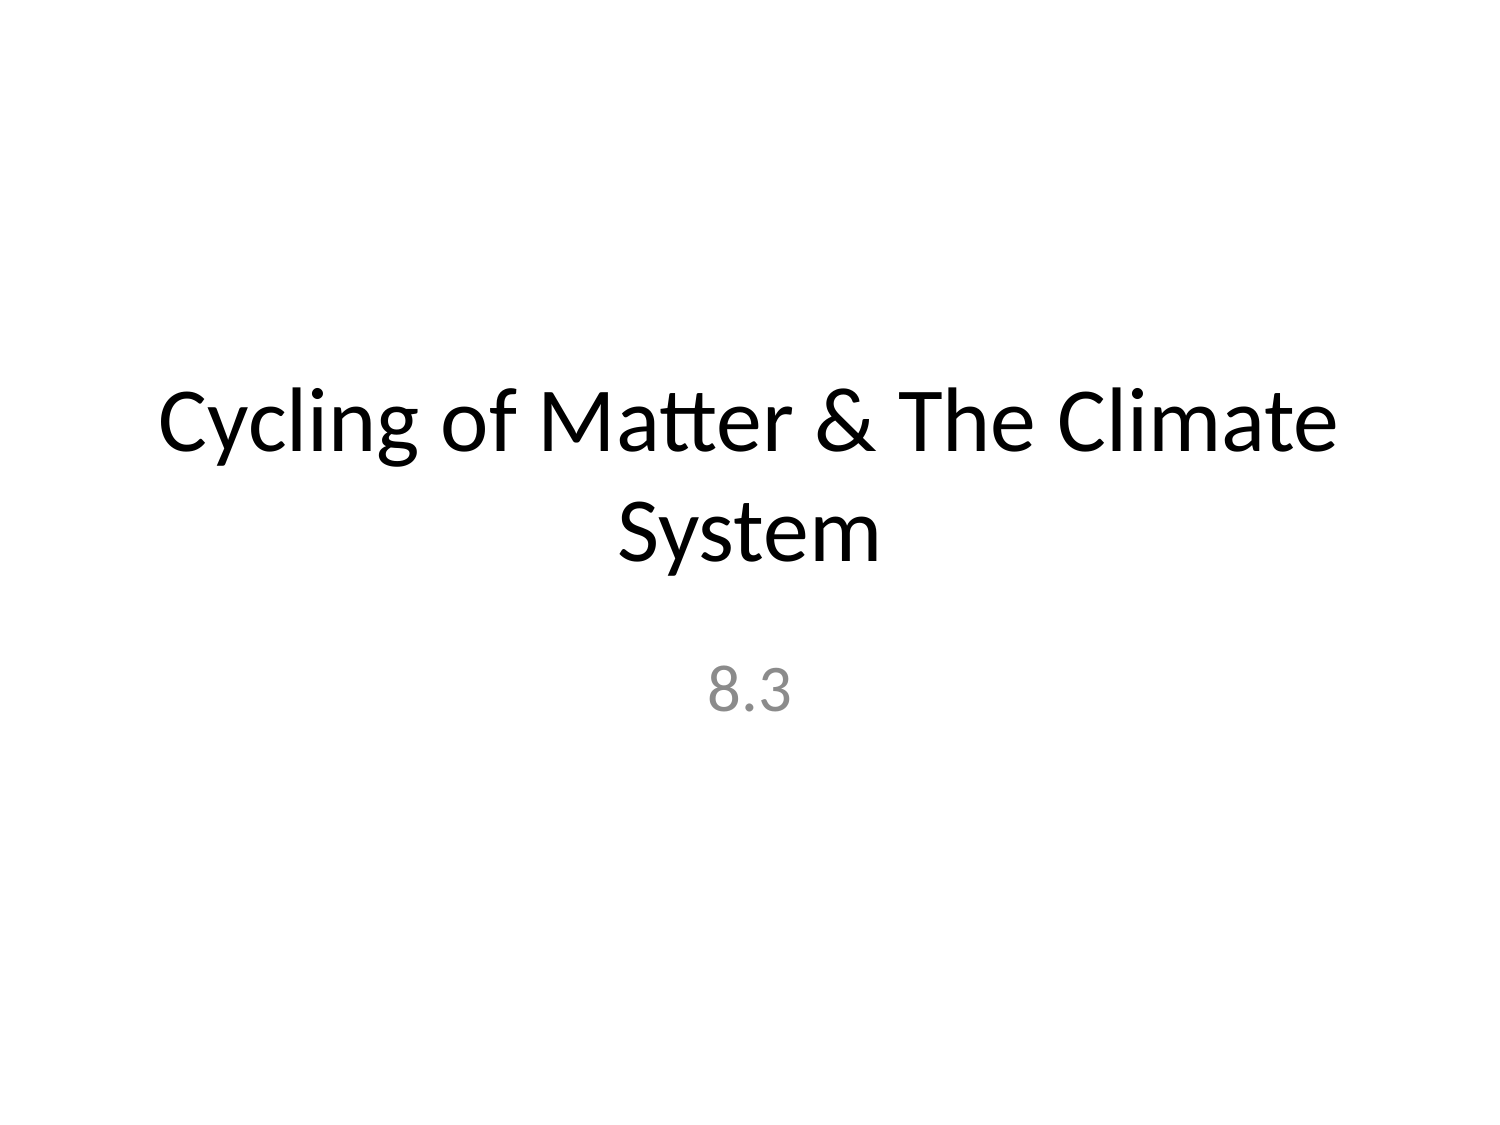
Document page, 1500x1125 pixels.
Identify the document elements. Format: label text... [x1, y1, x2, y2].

subtitle 8.3 [225, 637, 1275, 925]
title Cycling of Matter & The Climate System [112, 349, 1388, 591]
